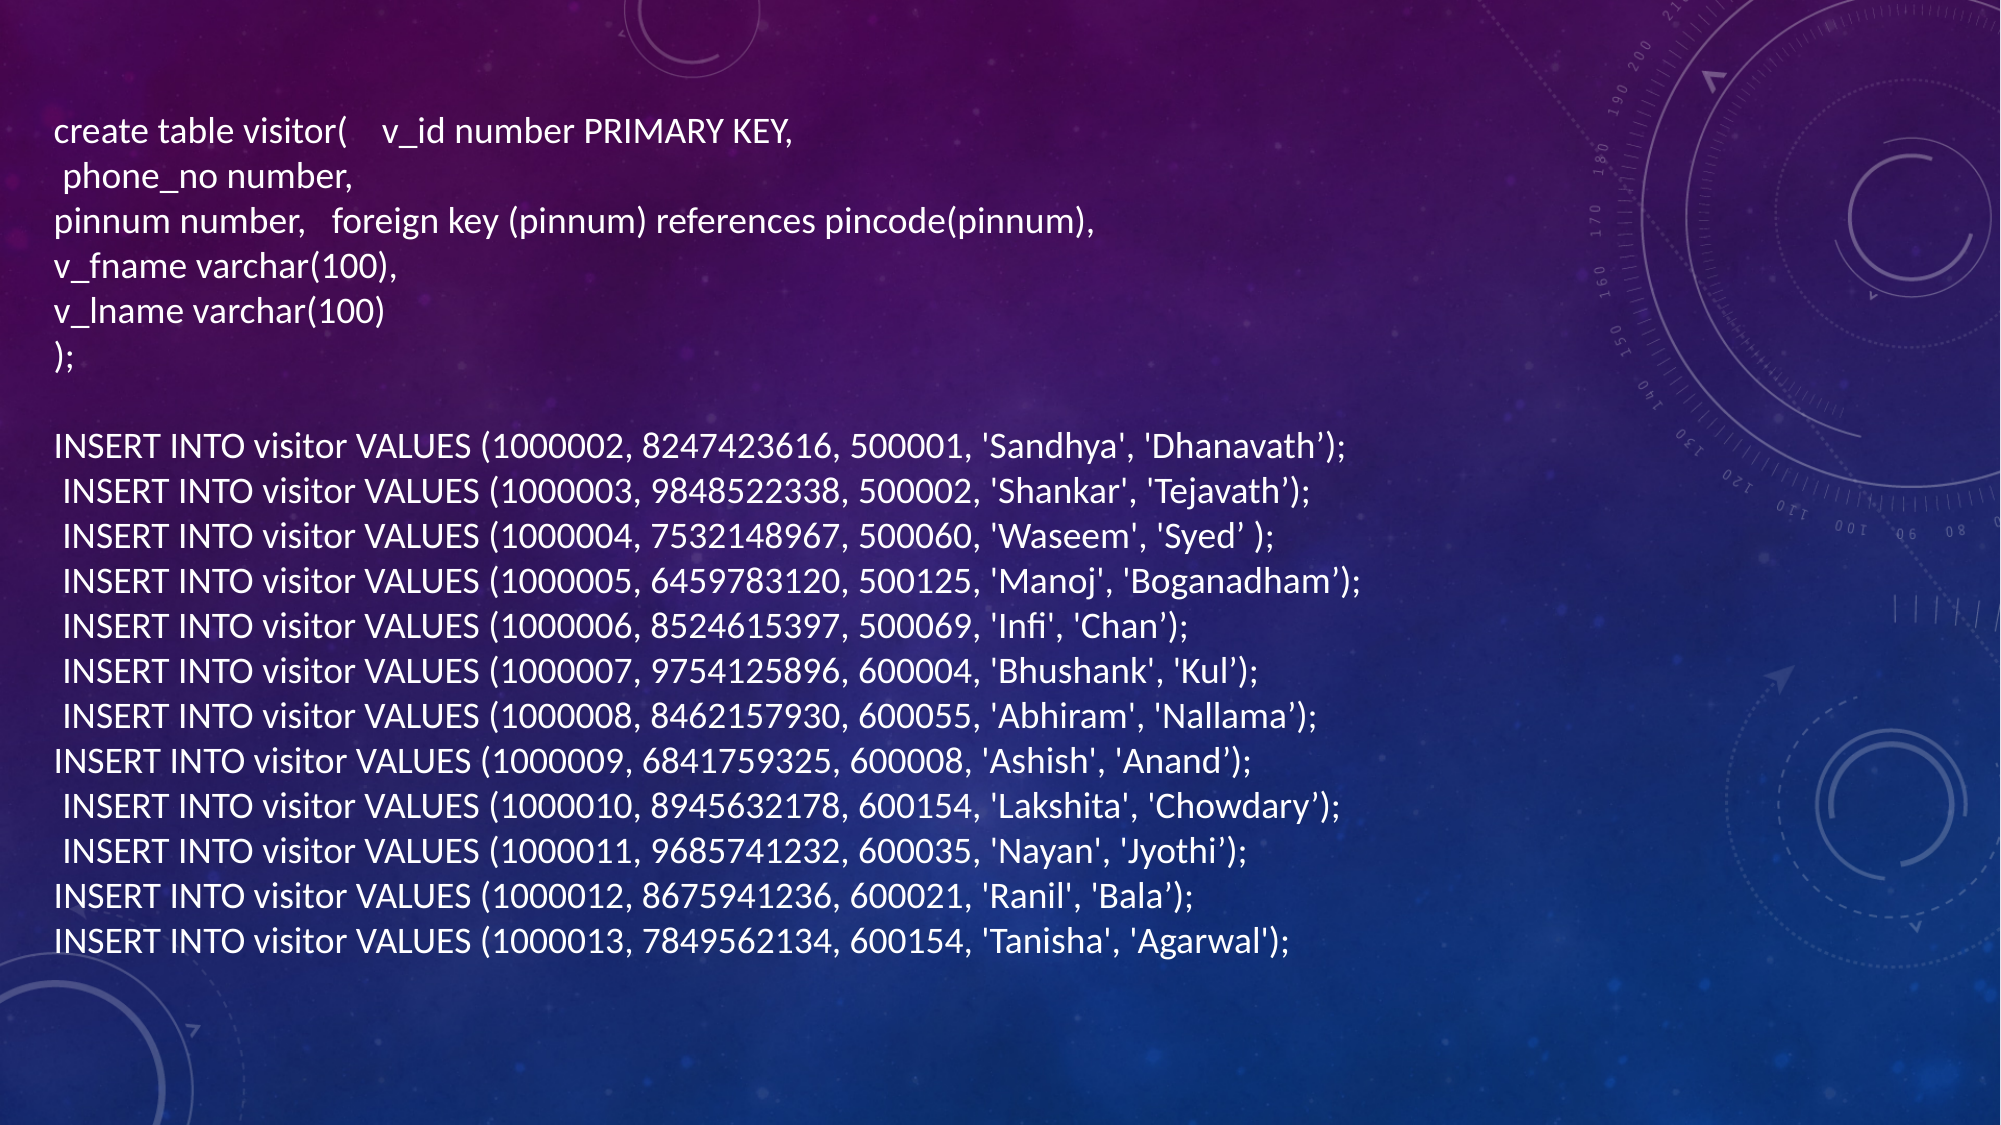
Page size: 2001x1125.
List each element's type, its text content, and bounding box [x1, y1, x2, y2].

picture [0, 0, 2001, 1125]
text_box create table visitor( v_id number PRIMARY KEY, phone_no number, pinnum number, foreign key (pinnum) references pincode(pinnum), v_fname varchar(100), v_lname varchar(100) ); INSERT INTO visitor VALUES (1000002, 8247423616, 500001, 'Sandhya', 'Dhanavath’); INSERT INTO visitor VALUES (1000003, 9848522338, 500002, 'Shankar', 'Tejavath’); INSERT INTO visitor VALUES (1000004, 7532148967, 500060, 'Waseem', 'Syed’ ); INSERT INTO visitor VALUES (1000005, 6459783120, 500125, 'Manoj', 'Boganadham’); INSERT INTO visitor VALUES (1000006, 8524615397, 500069, 'Infi', 'Chan’); INSERT INTO visitor VALUES (1000007, 9754125896, 600004, 'Bhushank', 'Kul’); INSERT INTO visitor VALUES (1000008, 8462157930, 600055, 'Abhiram', 'Nallama’); INSERT INTO visitor VALUES (1000009, 6841759325, 600008, 'Ashish', 'Anand’); INSERT INTO visitor VALUES (1000010, 8945632178, 600154, 'Lakshita', 'Chowdary’); INSERT INTO visitor VALUES (1000011, 9685741232, 600035, 'Nayan', 'Jyothi’); INSERT INTO visitor VALUES (1000012, 8675941236, 600021, 'Ranil', 'Bala’); INSERT INTO visitor VALUES (1000013, 7849562134, 600154, 'Tanisha', 'Agarwal'); [39, 98, 1579, 969]
